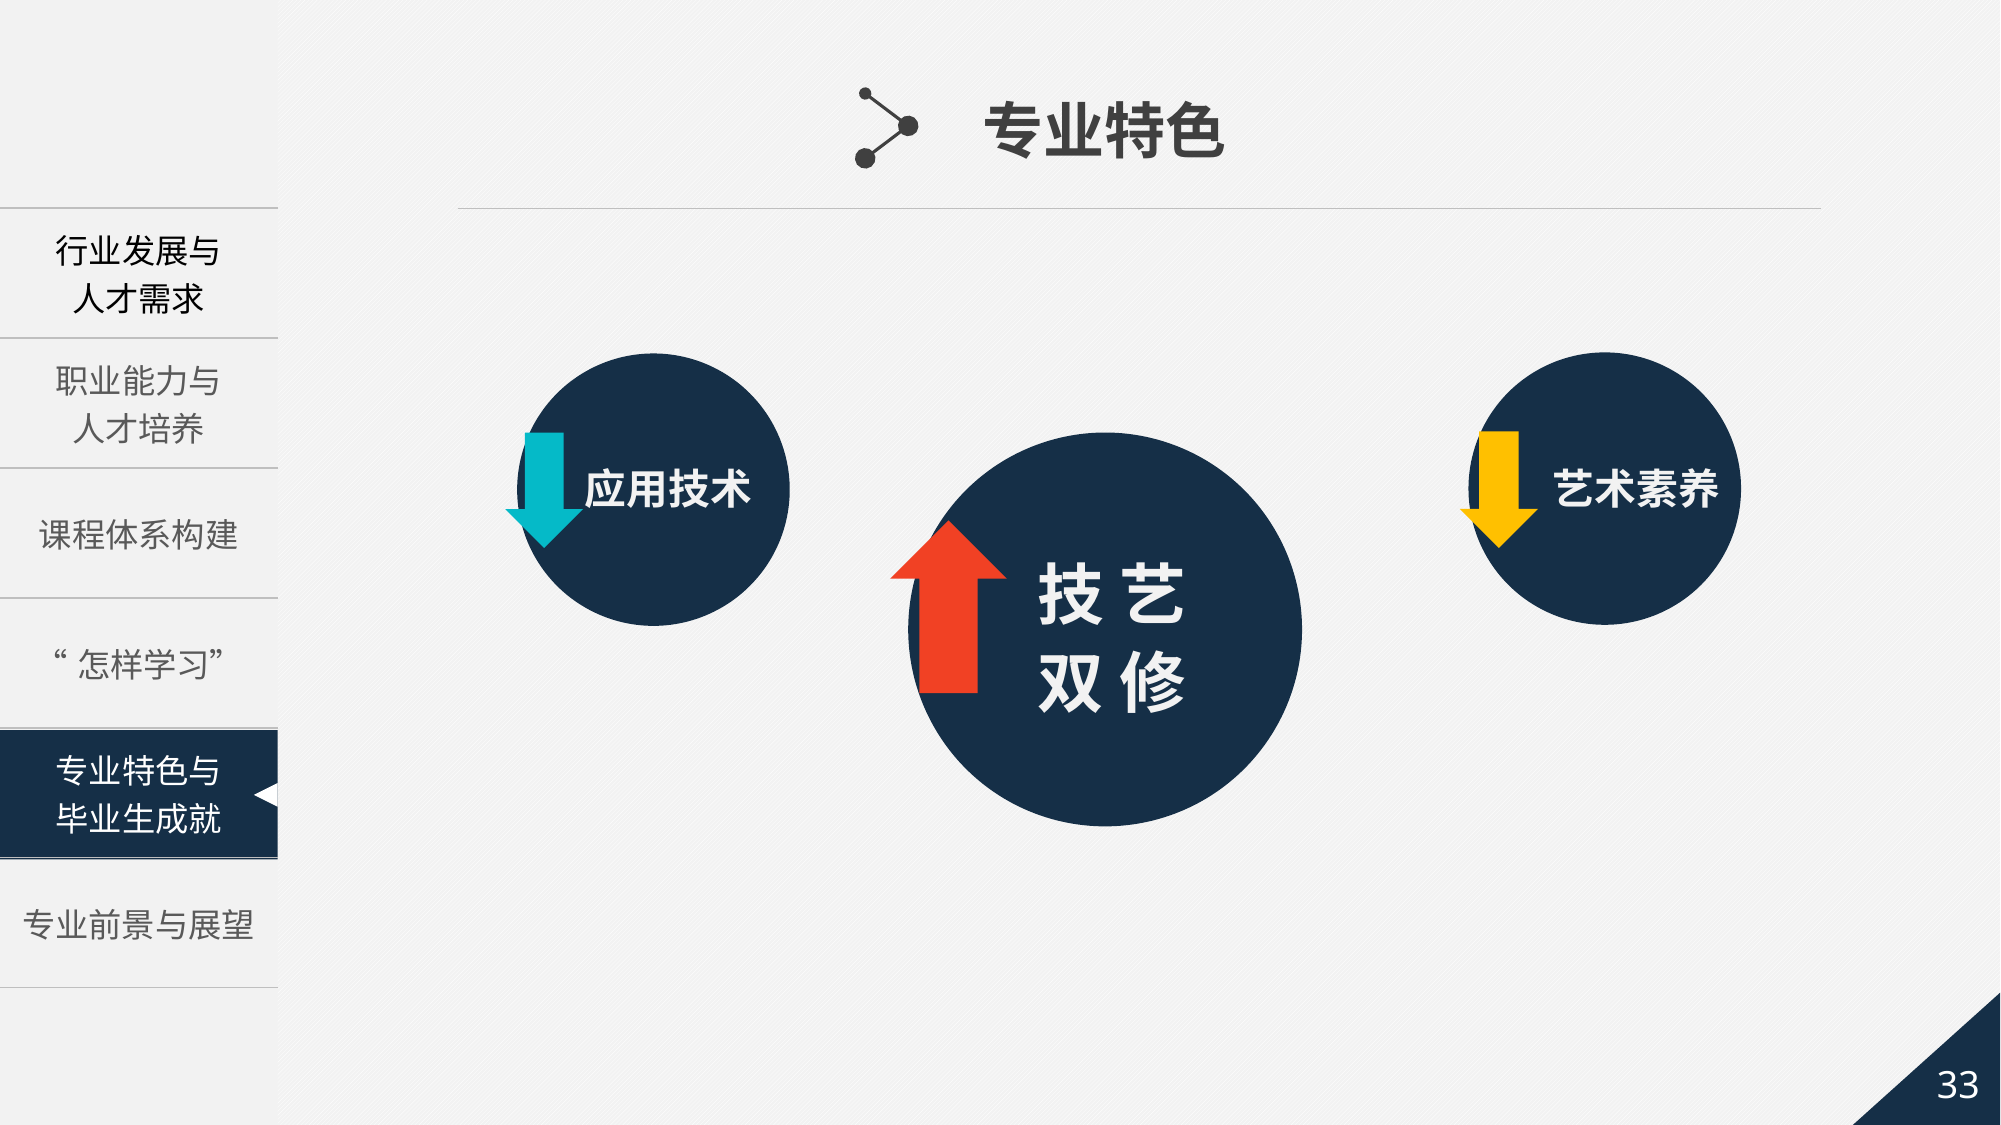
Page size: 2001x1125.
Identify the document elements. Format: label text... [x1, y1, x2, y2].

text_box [865, 93, 909, 159]
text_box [1459, 352, 1752, 625]
text_box [908, 580, 918, 691]
text_box [887, 518, 1010, 695]
text_box [919, 432, 1303, 827]
text_box 专业特色 [967, 84, 1242, 173]
text_box 技 艺双 修 [1022, 537, 1249, 729]
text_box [505, 353, 790, 626]
